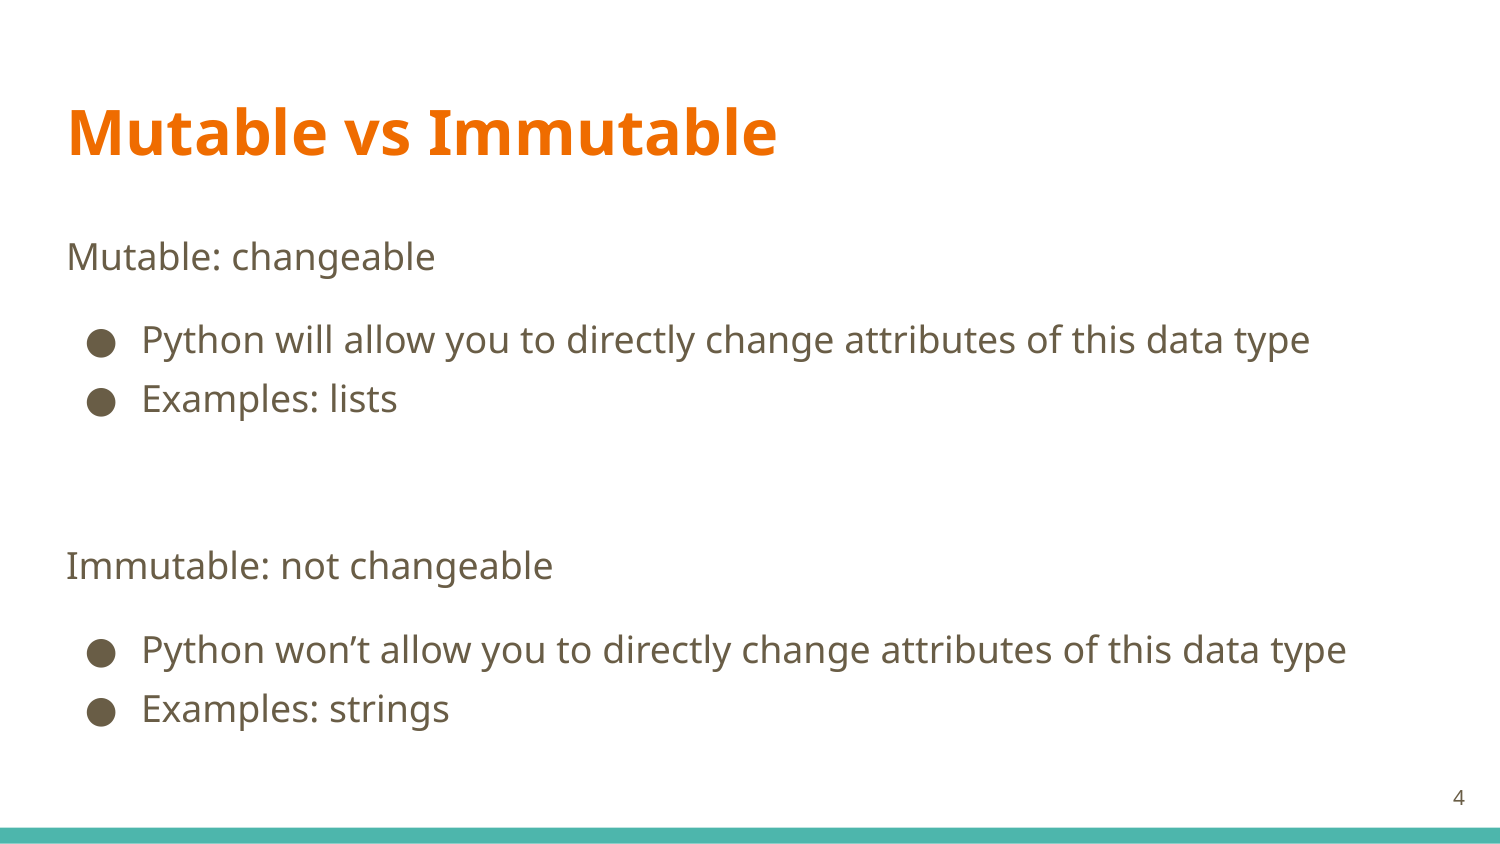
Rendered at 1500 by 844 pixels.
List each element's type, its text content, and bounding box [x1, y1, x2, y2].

list Mutable: changeable Python will allow you to directly change attributes of this data type Examples: lists Immutable: not changeable Python won’t allow you to directly change attributes of this data type Examples: strings [51, 207, 1449, 750]
title Mutable vs Immutable [51, 72, 1449, 189]
slide_number ‹#› [1389, 764, 1480, 830]
